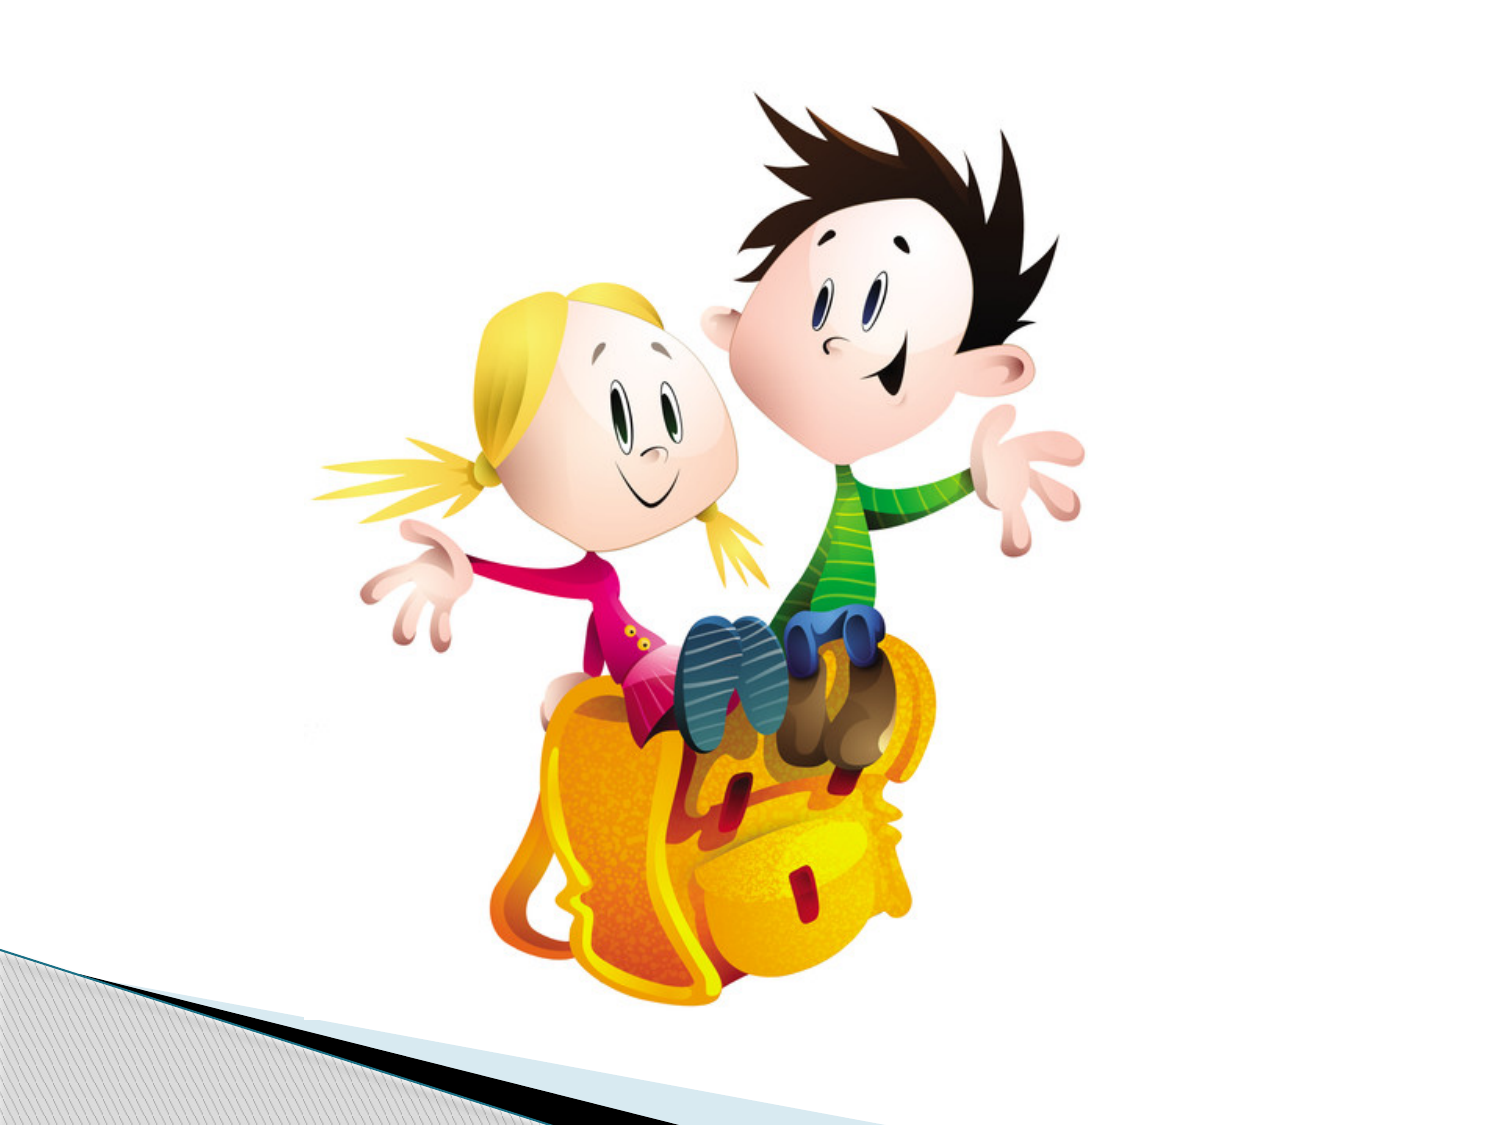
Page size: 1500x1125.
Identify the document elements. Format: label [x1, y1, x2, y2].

picture [304, 81, 1088, 1020]
